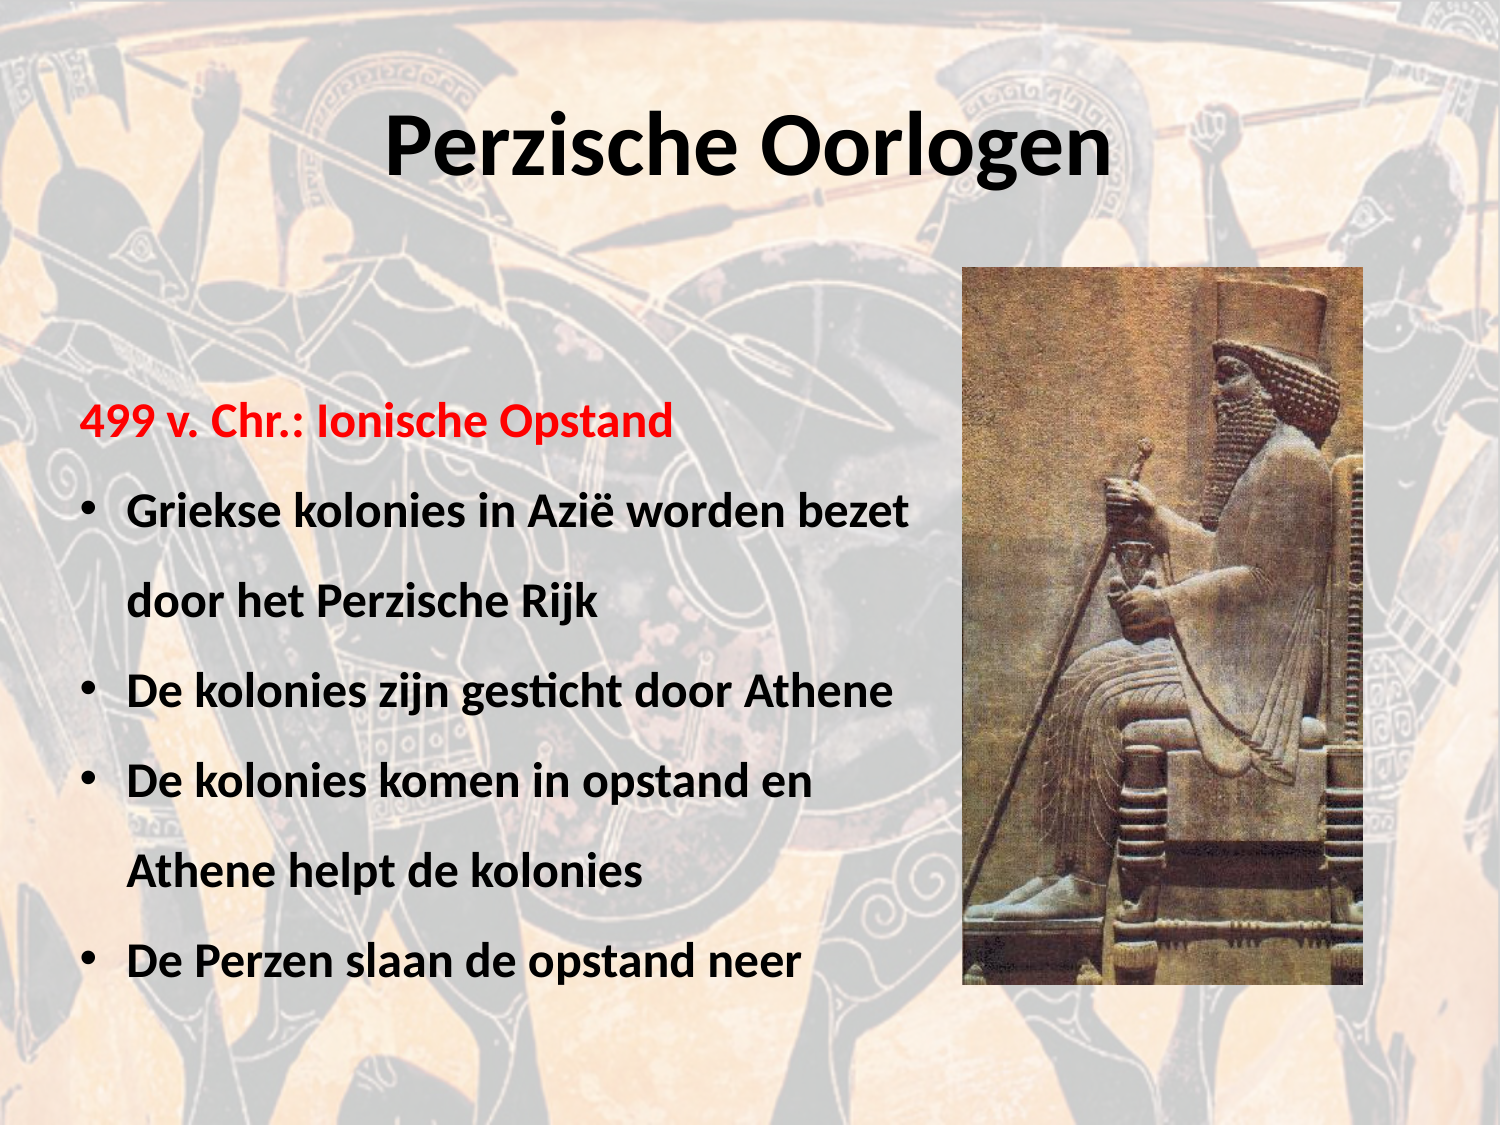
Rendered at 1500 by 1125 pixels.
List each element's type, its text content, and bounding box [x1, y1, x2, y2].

text_box 499 v. Chr.: Ionische Opstand Griekse kolonies in Azië worden bezet door het Perzische Rijk De kolonies zijn gesticht door Athene De kolonies komen in opstand en Athene helpt de kolonies De Perzen slaan de opstand neer [64, 349, 963, 995]
title Perzische Oorlogen [75, 45, 1425, 233]
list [962, 266, 1363, 986]
